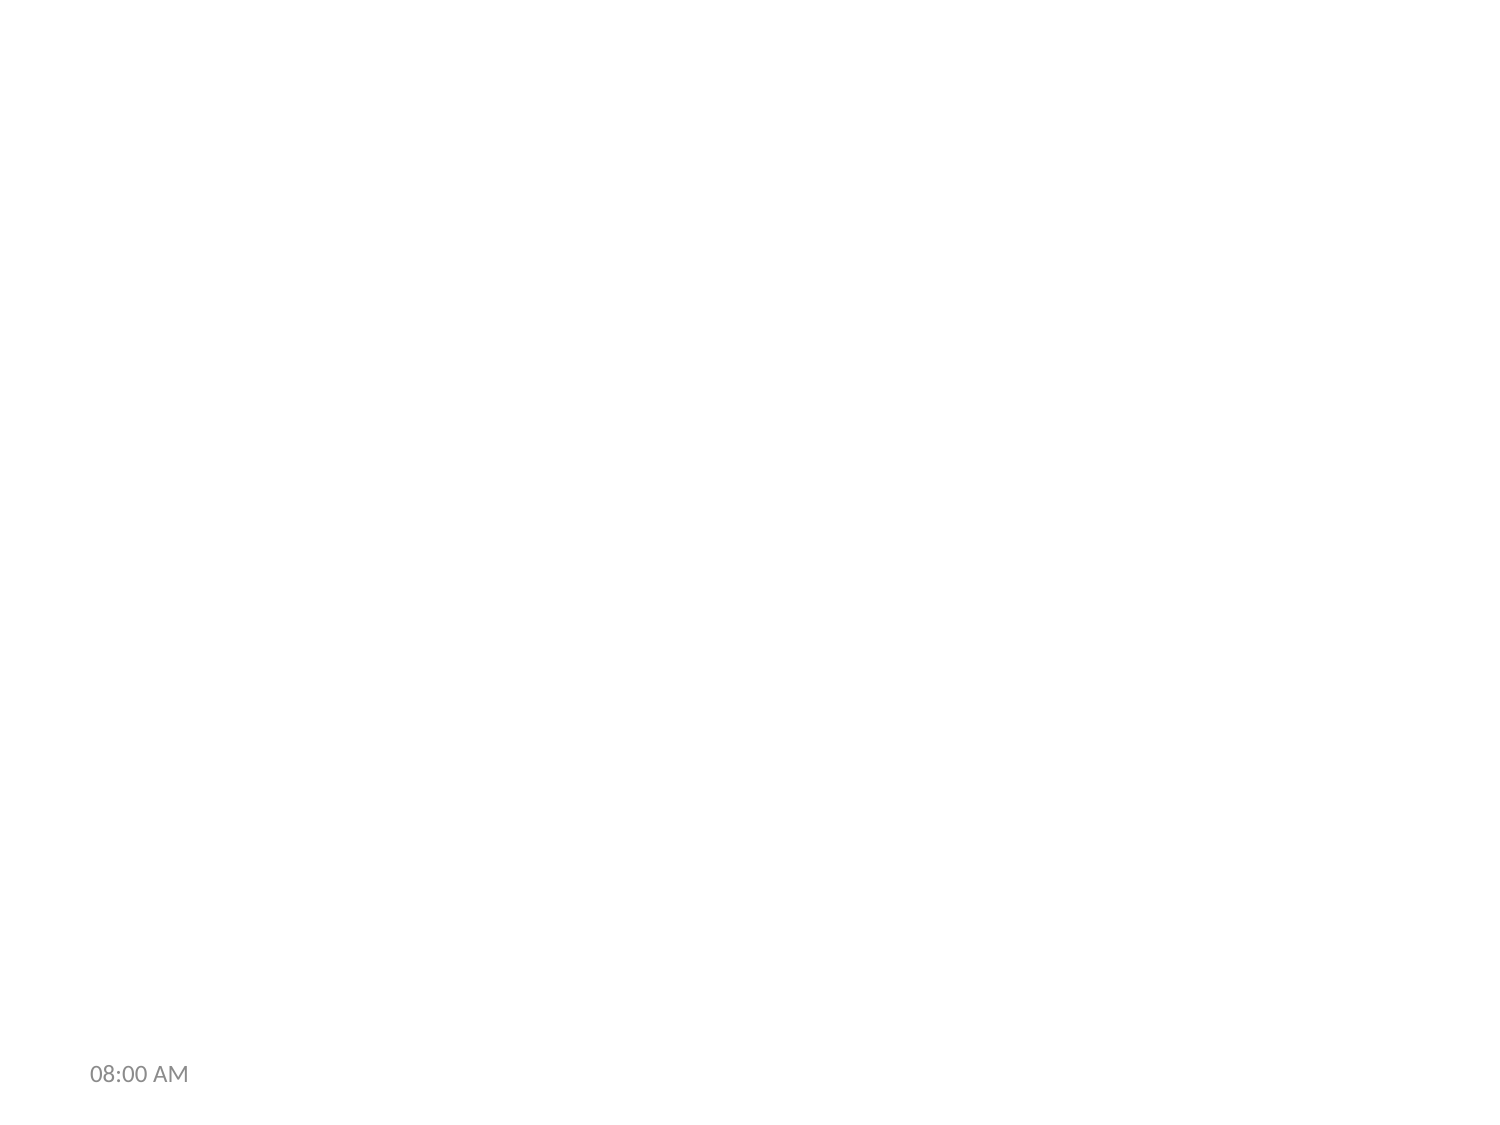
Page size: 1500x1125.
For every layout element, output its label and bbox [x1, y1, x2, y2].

slide_number [75, 1042, 425, 1103]
